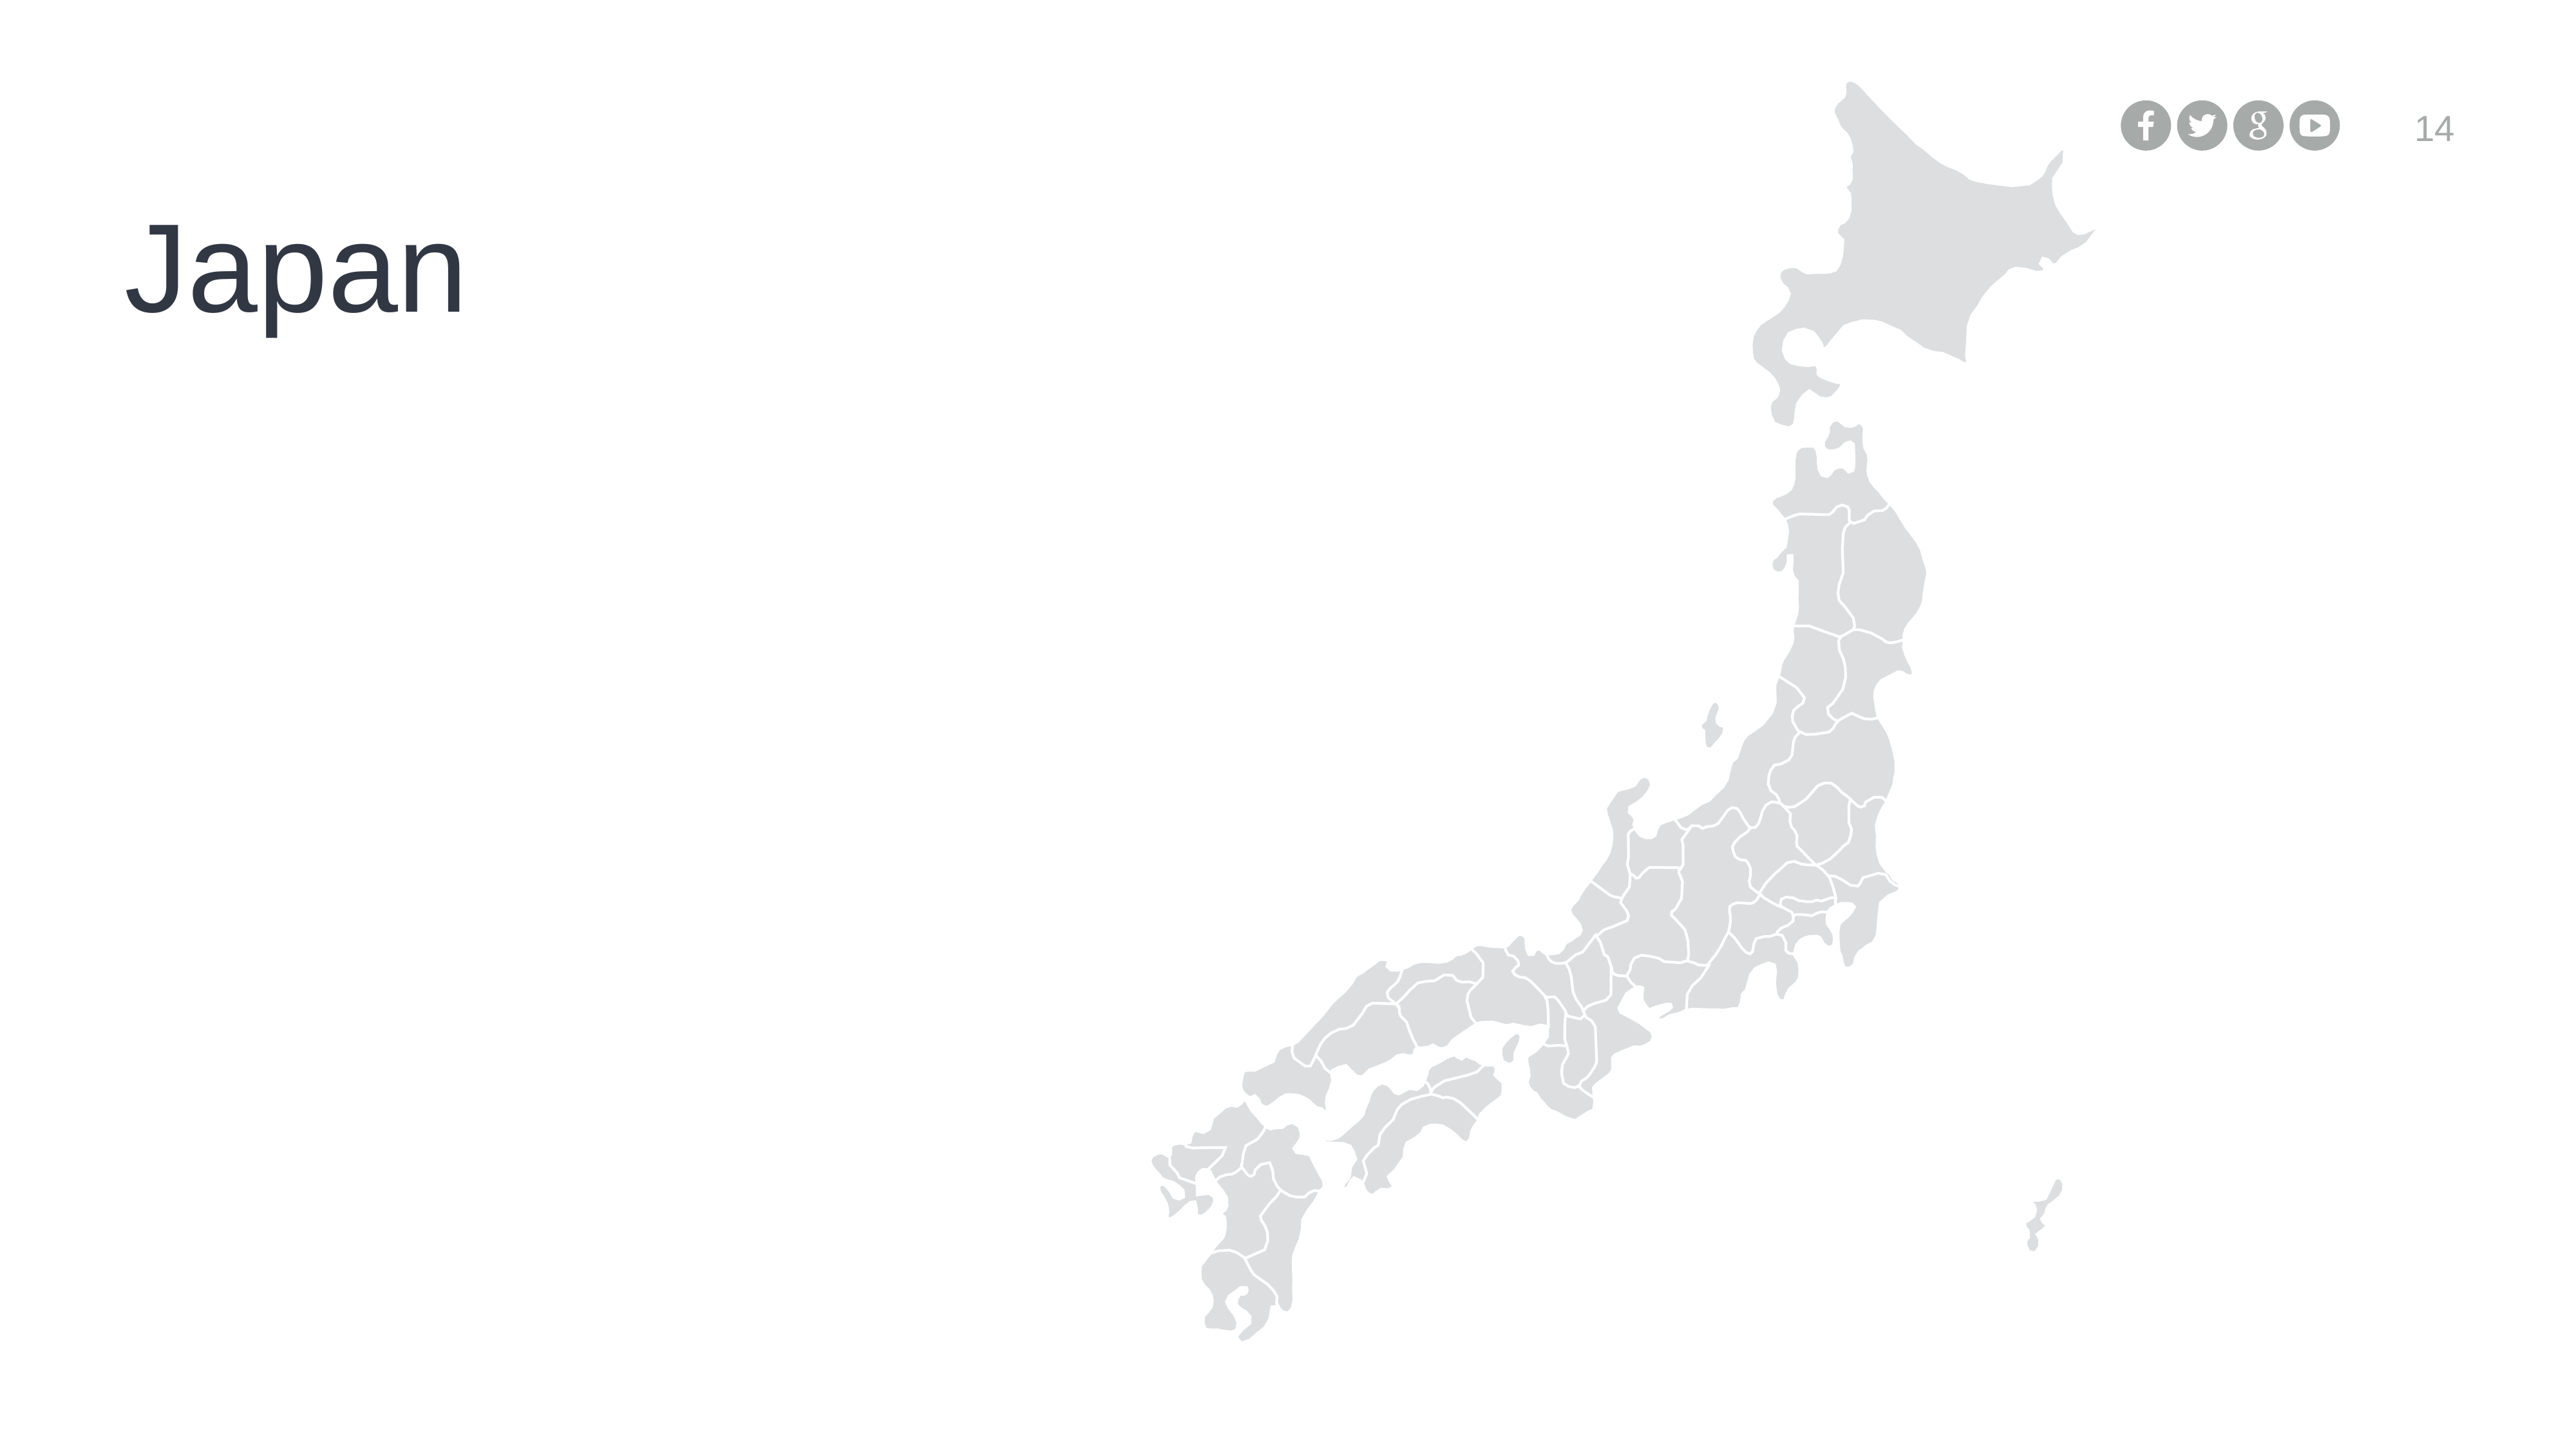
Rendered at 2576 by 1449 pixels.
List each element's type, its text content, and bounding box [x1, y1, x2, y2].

title Japan [117, 178, 1145, 415]
slide_number 14 [2407, 97, 2468, 158]
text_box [1150, 79, 2099, 1343]
